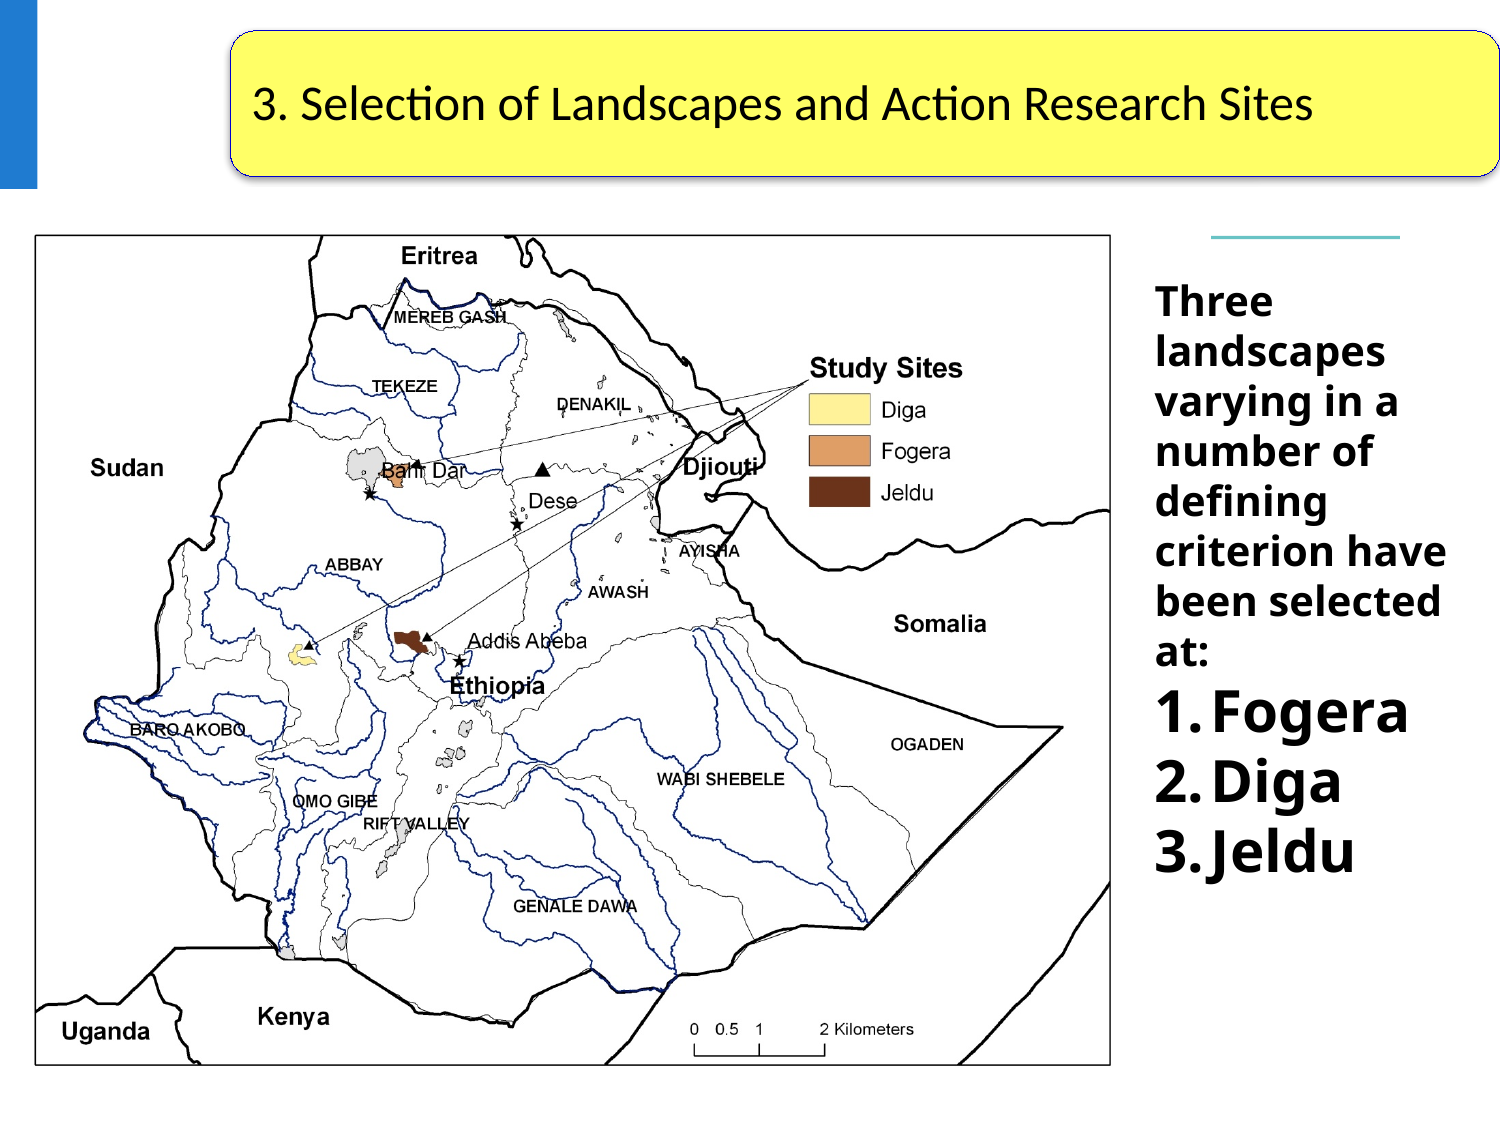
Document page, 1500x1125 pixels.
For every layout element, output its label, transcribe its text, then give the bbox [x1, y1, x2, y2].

text_box Three landscapes varying in a number of defining criterion have been selected at: Fogera Diga Jeldu [1216, 267, 1471, 942]
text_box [229, 30, 1500, 177]
picture [0, 189, 1211, 1125]
